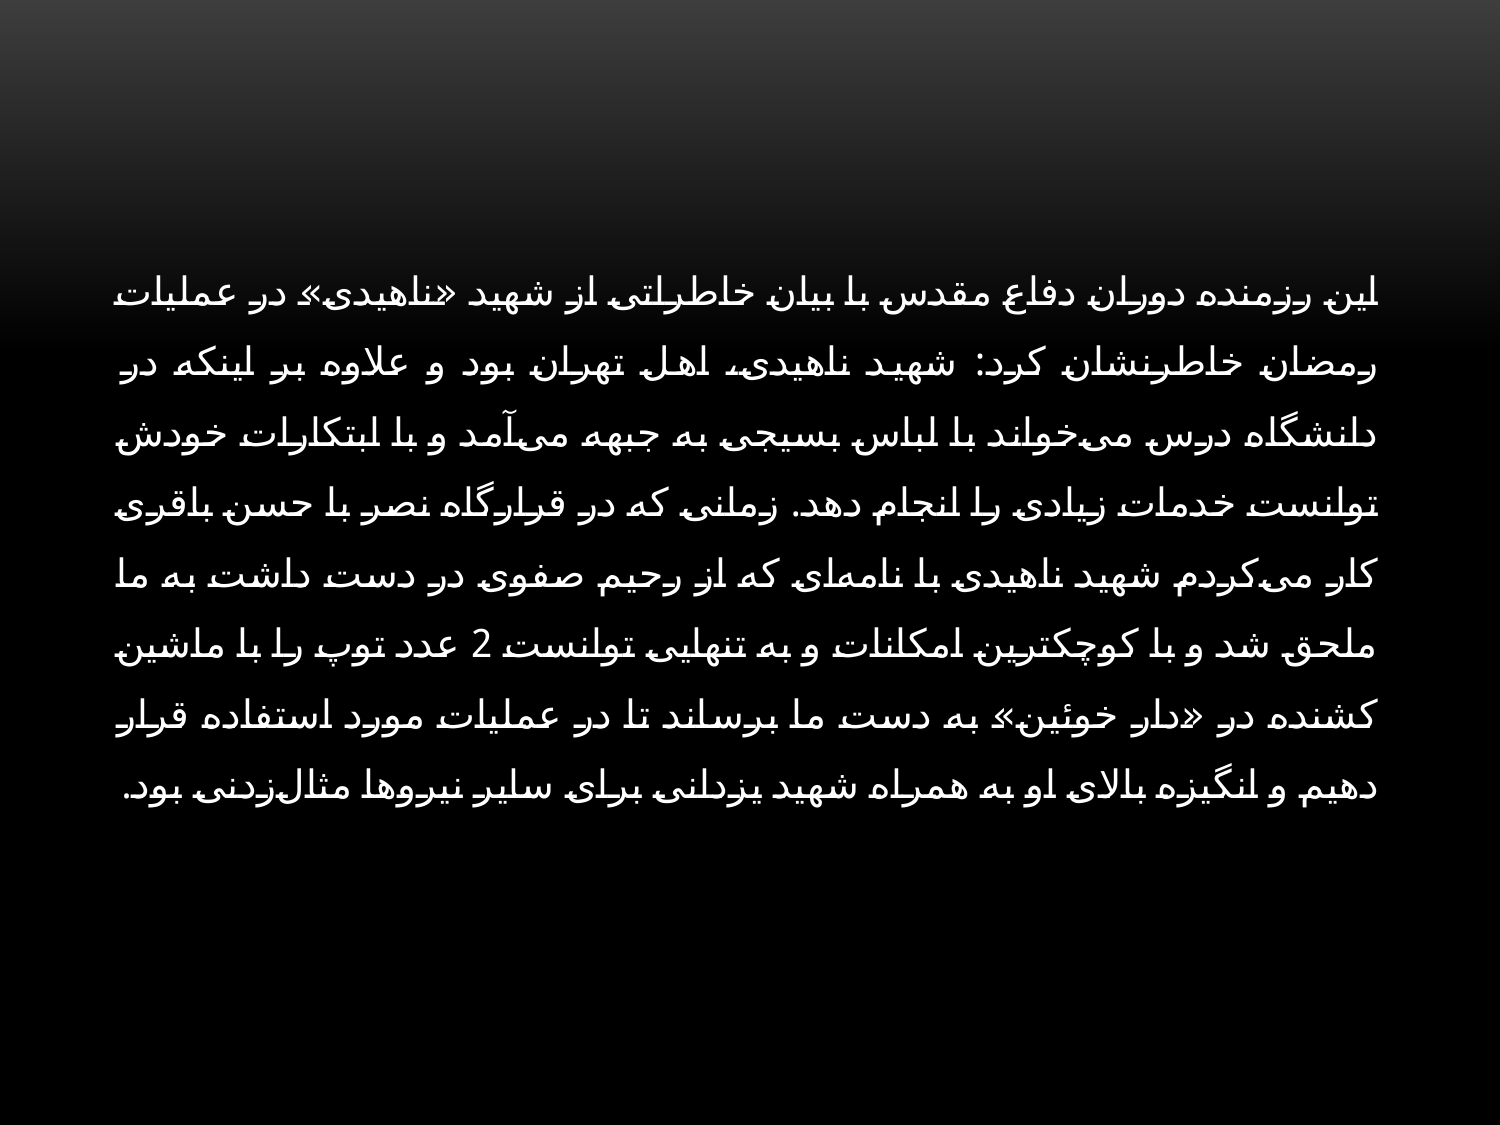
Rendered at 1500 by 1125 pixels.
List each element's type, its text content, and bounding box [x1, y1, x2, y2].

list این رزمنده دوران دفاع مقدس با بیان خاطراتی از شهید «ناهیدی» در عملیات رمضان خاطرنشان كرد: شهید ناهیدی، اهل تهران بود و علاوه بر اینكه در دانشگاه درس می‌خواند با لباس بسیجی به جبهه می‌آمد و با ابتكارات خودش توانست خدمات زیادی را انجام دهد. زمانی كه در قرارگاه نصر با حسن باقری كار می‌كردم شهید ناهیدی با نامه‌ای كه از رحیم صفوی در دست داشت به ما ملحق شد و با كوچكترین امكانات و به تنهایی توانست 2 عدد توپ را با ماشین كشنده در «دار خوئین» به دست ما برساند تا در عملیات مورد استفاده قرار دهیم و انگیزه بالای او به همراه شهید یزدانی برای سایر نیروها مثال‌زدنی بود. [99, 196, 1394, 814]
